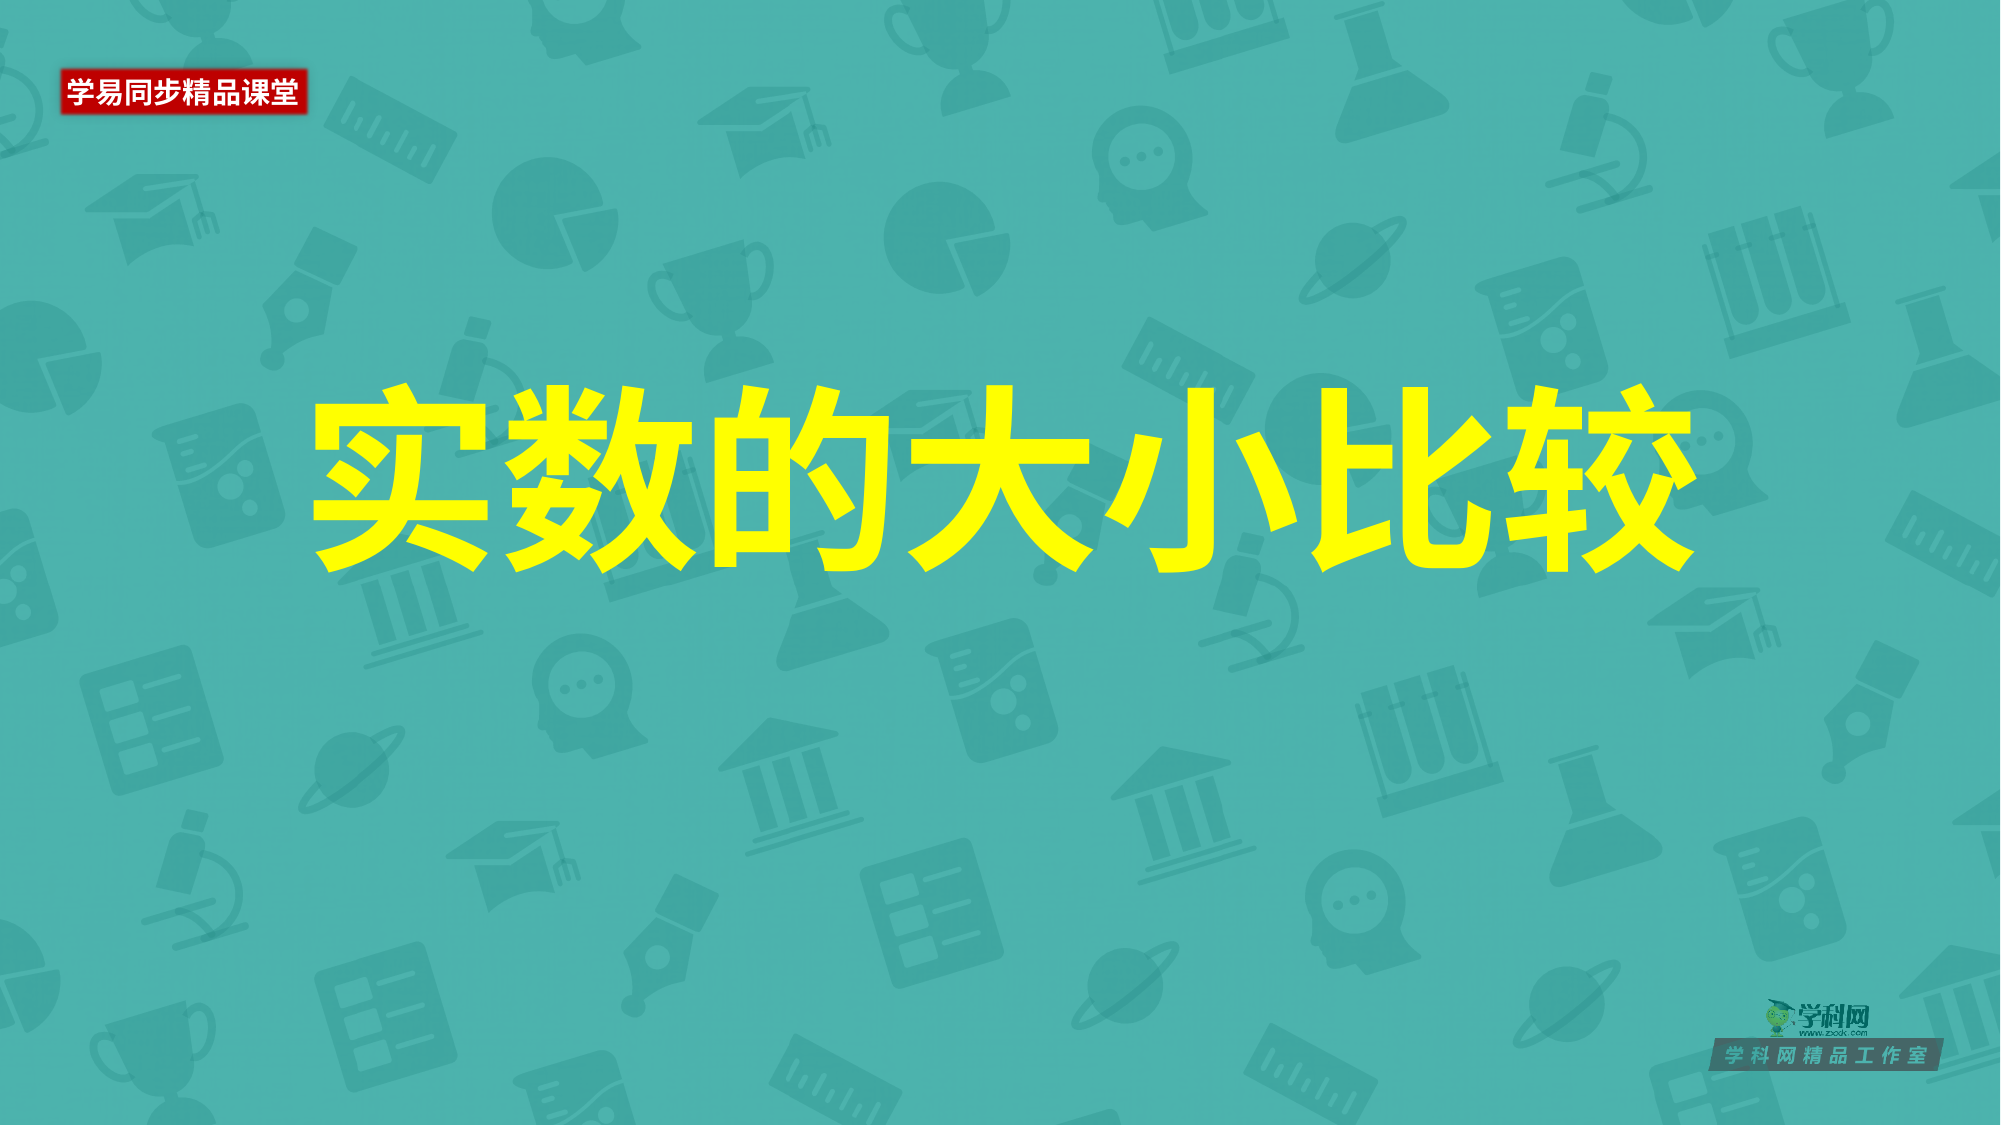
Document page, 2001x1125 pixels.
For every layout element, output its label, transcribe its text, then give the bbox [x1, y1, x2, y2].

text_box 学易同步精品课堂 [63, 71, 305, 112]
text_box 实数的大小比较 [269, 348, 1731, 604]
picture [0, 0, 2001, 1125]
